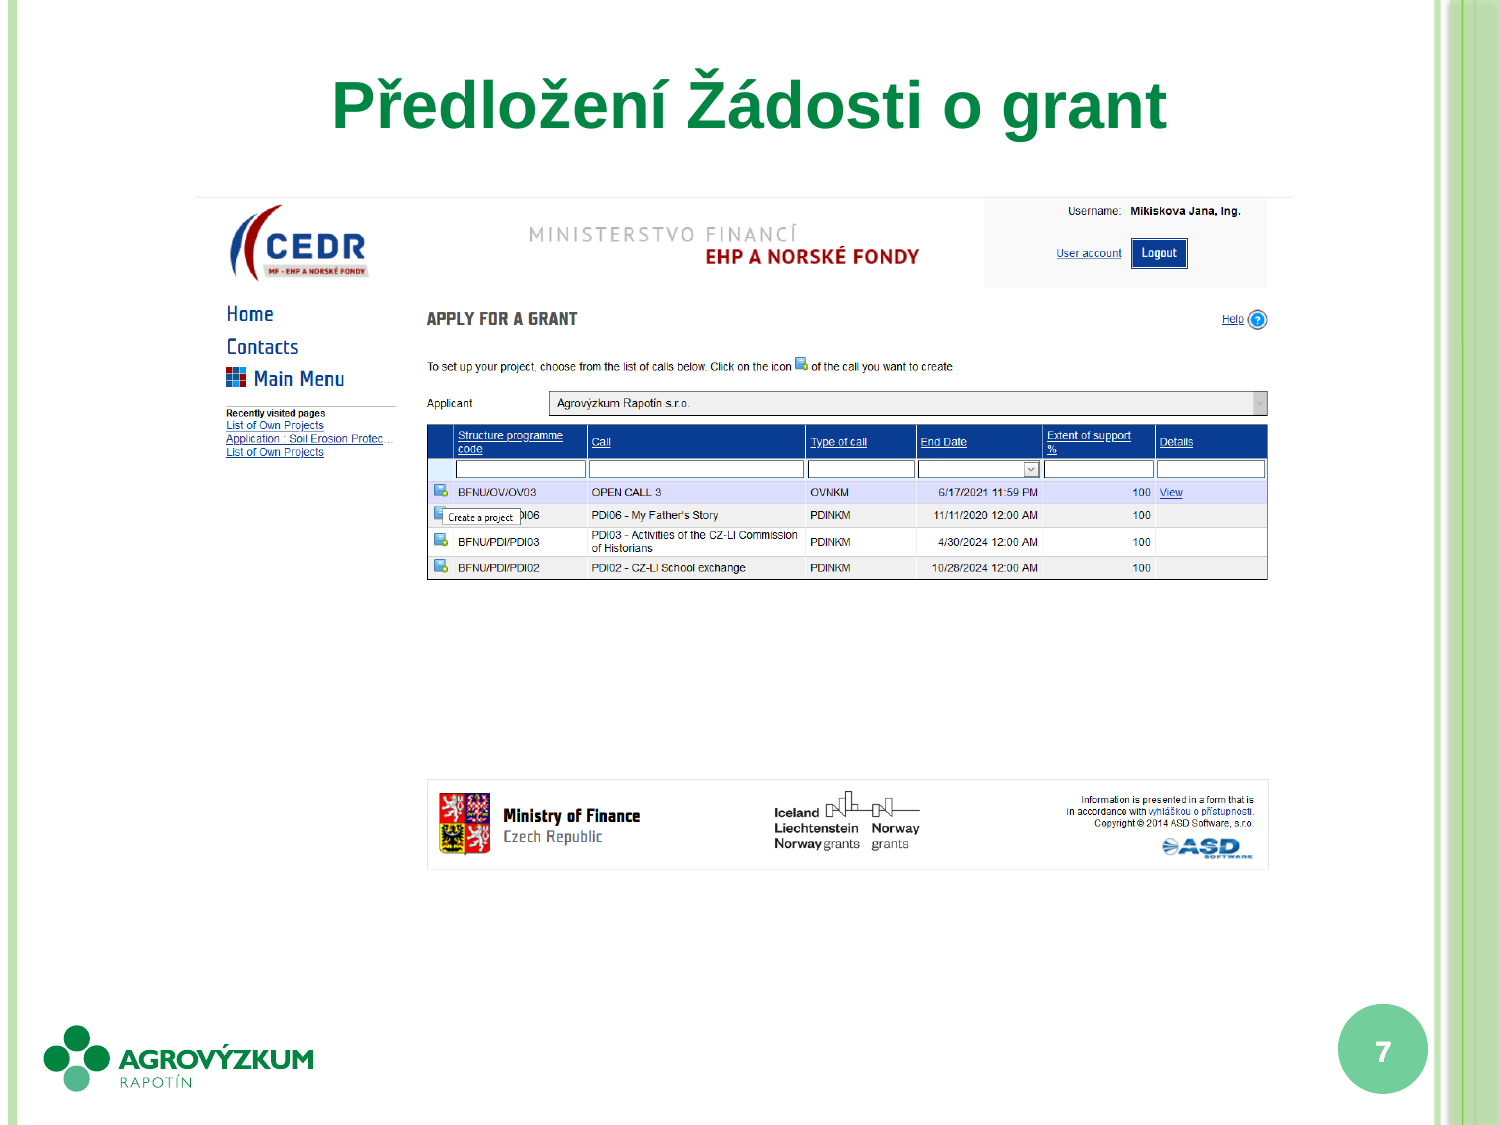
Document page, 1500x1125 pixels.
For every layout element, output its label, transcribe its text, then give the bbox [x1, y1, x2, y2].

picture [194, 196, 1294, 941]
text_box Předložení Žádosti o grant [0, 54, 1500, 150]
text_box 7 [1333, 1008, 1434, 1094]
